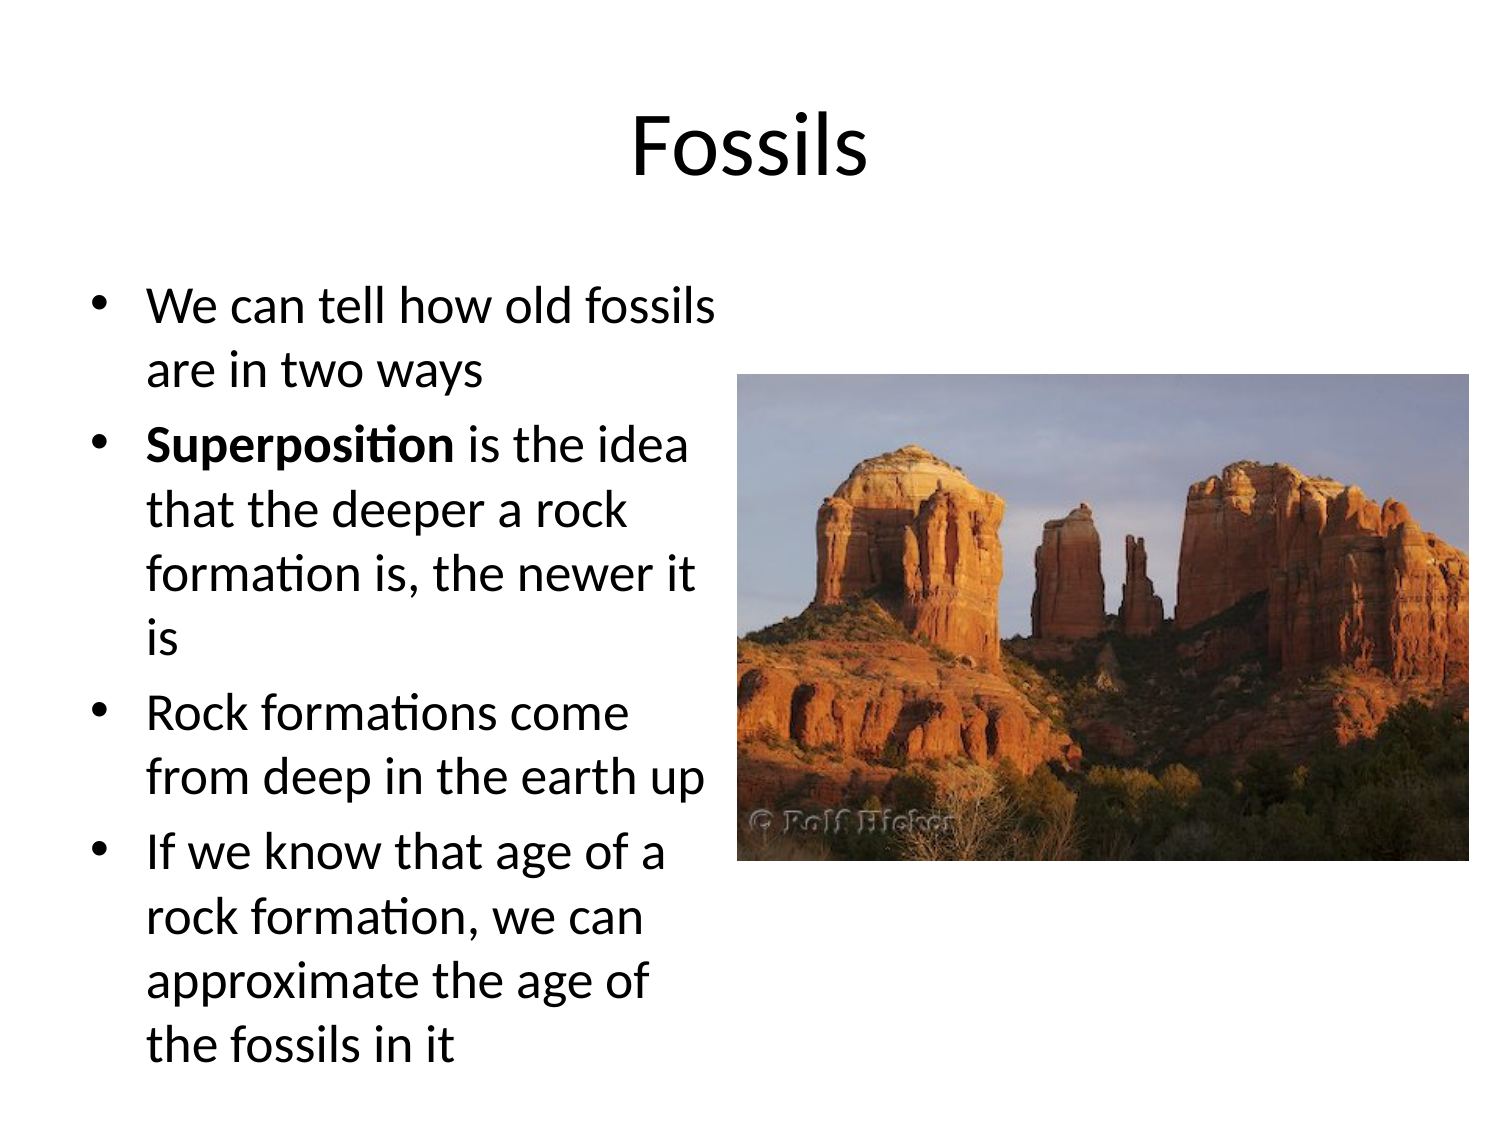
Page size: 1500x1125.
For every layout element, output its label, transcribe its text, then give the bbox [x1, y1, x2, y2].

list We can tell how old fossils are in two ways Superposition is the idea that the deeper a rock formation is, the newer it is Rock formations come from deep in the earth up If we know that age of a rock formation, we can approximate the age of the fossils in it [75, 262, 738, 1088]
picture [737, 374, 1469, 862]
title Fossils [75, 45, 1425, 233]
